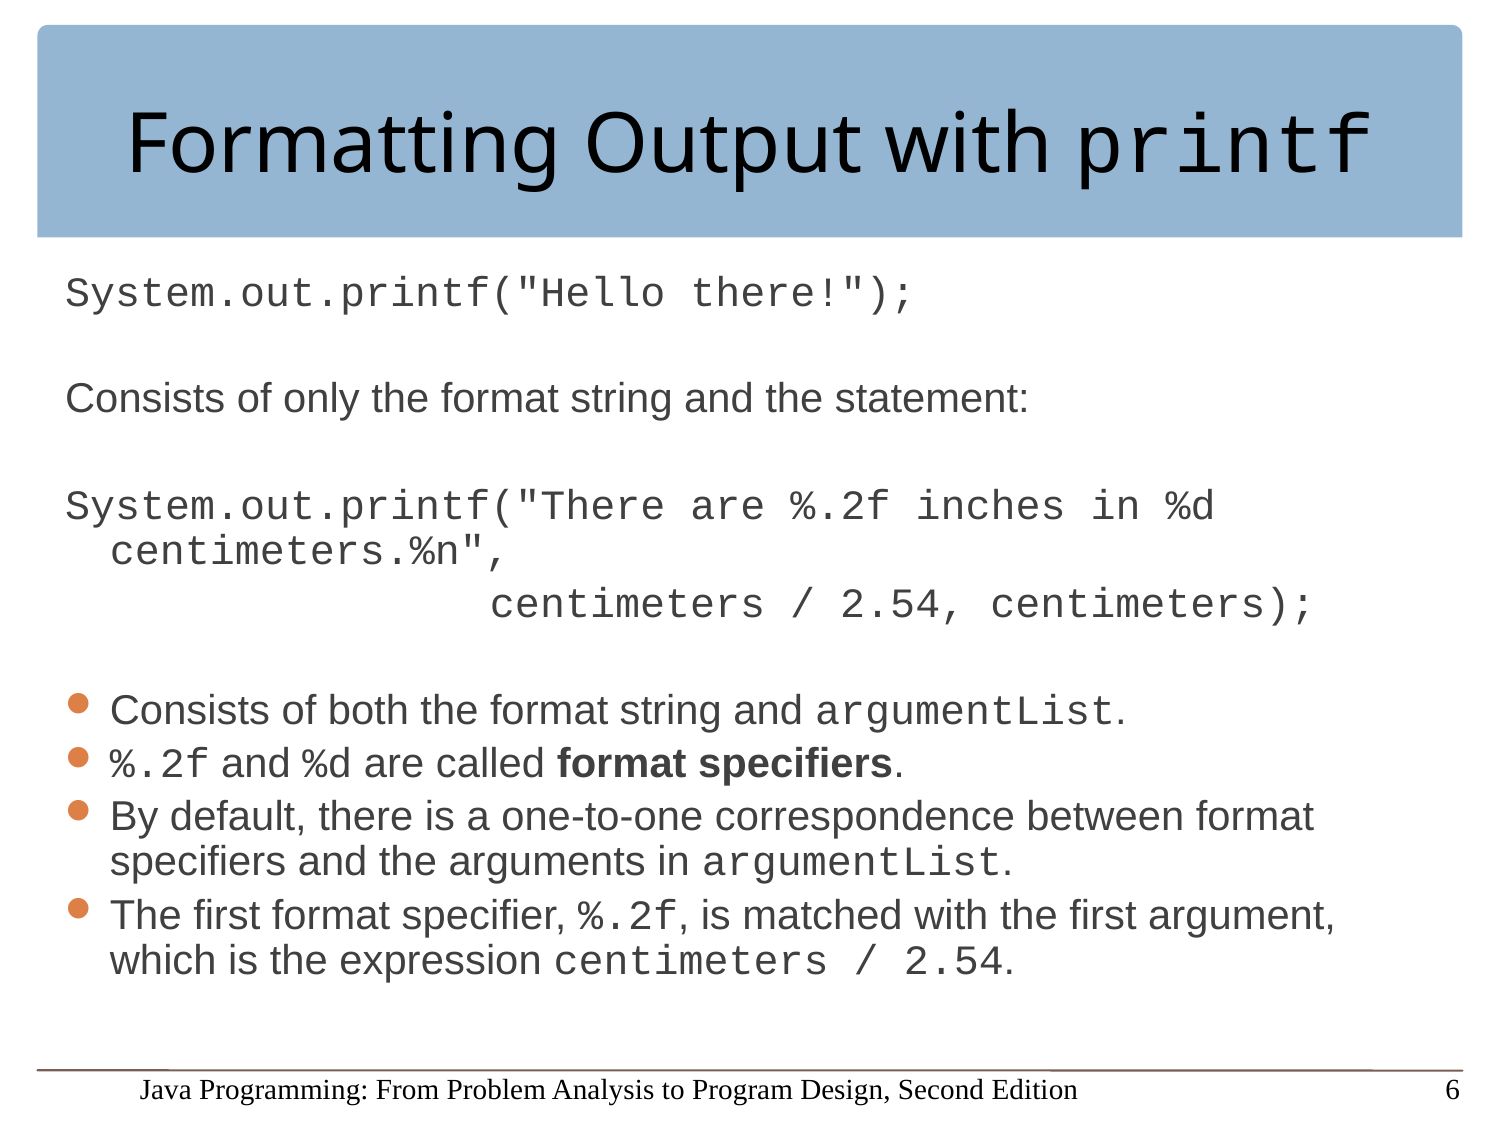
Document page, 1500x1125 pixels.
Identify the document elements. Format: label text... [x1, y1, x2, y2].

text_box 6 [1275, 1062, 1475, 1100]
title Formatting Output with printf [49, 44, 1451, 233]
text_box Java Programming: From Problem Analysis to Program Design, Second Edition [125, 1062, 1275, 1100]
list System.out.printf("Hello there!"); Consists of only the format string and the statement: System.out.printf("There are %.2f inches in %d centimeters.%n", centimeters / 2.54, centimeters); Consists of both the format string and argumentList. %.2f and %d are called format specifiers. By default, there is a one-to-one correspondence between format specifiers and the arguments in argumentList. The first format specifier, %.2f, is matched with the first argument, which is the expression centimeters / 2.54. [49, 262, 1451, 1051]
